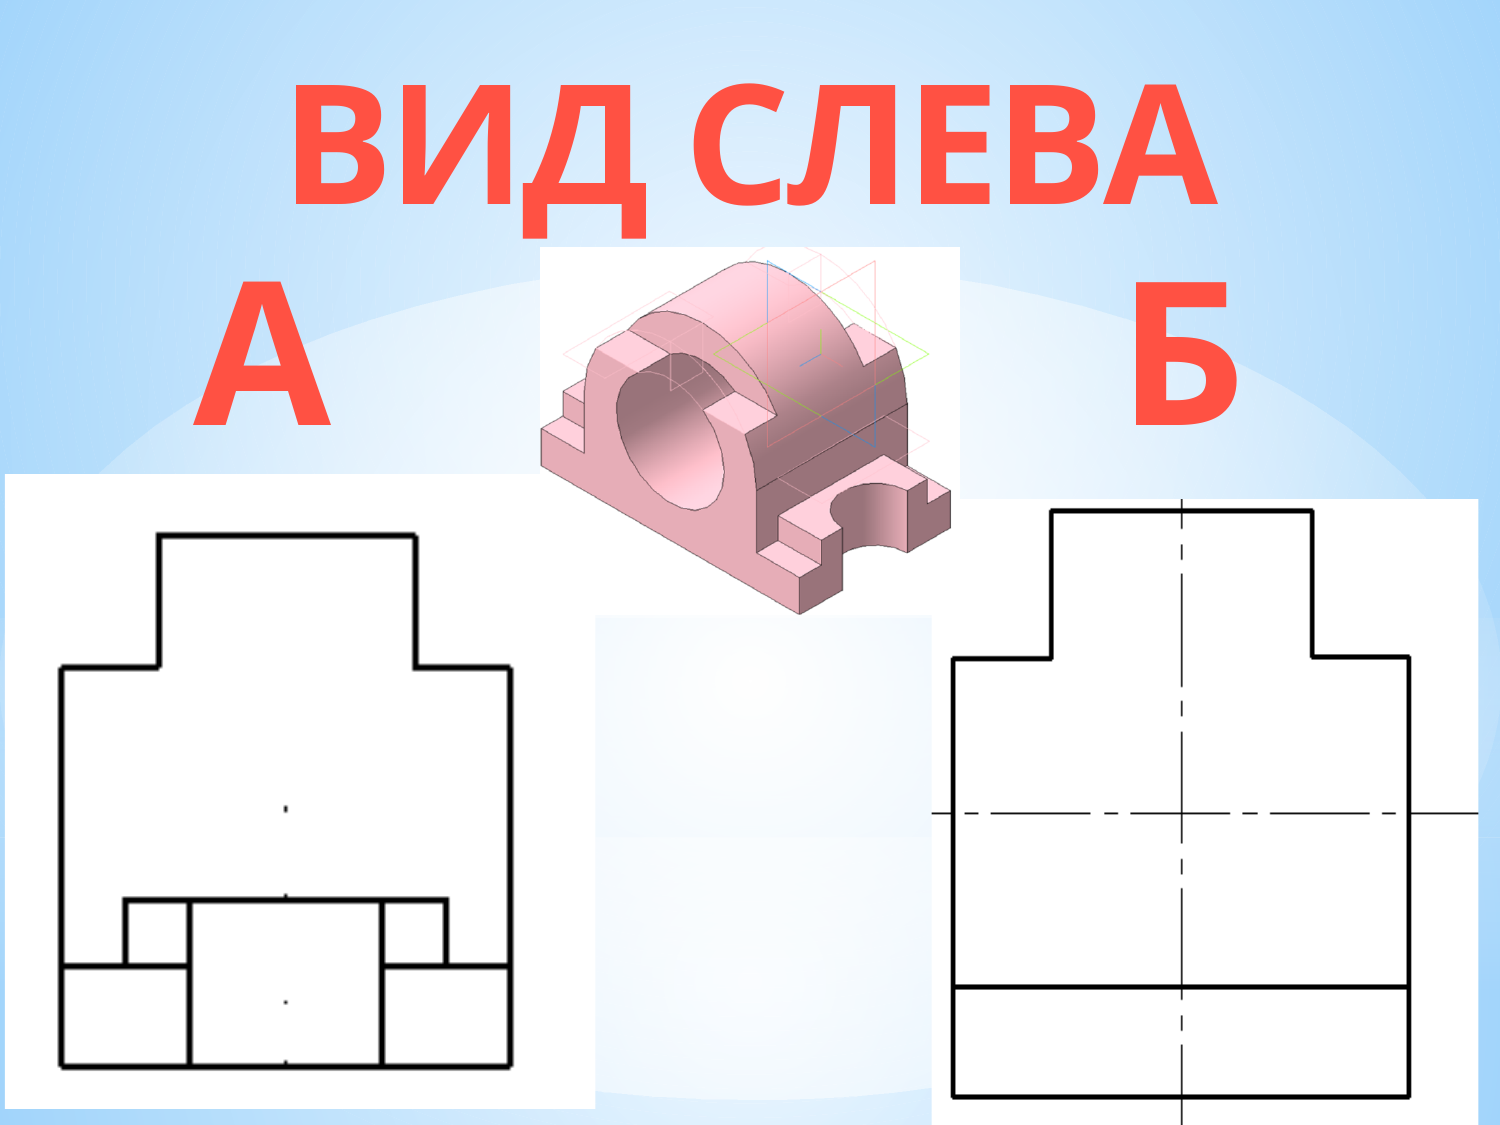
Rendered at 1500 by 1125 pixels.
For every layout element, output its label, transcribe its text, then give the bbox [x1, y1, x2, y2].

text_box Б [1103, 217, 1262, 473]
text_box ВИД СЛЕВА [266, 30, 1234, 246]
picture [540, 247, 1479, 1125]
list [4, 474, 596, 1109]
text_box А [178, 217, 347, 472]
